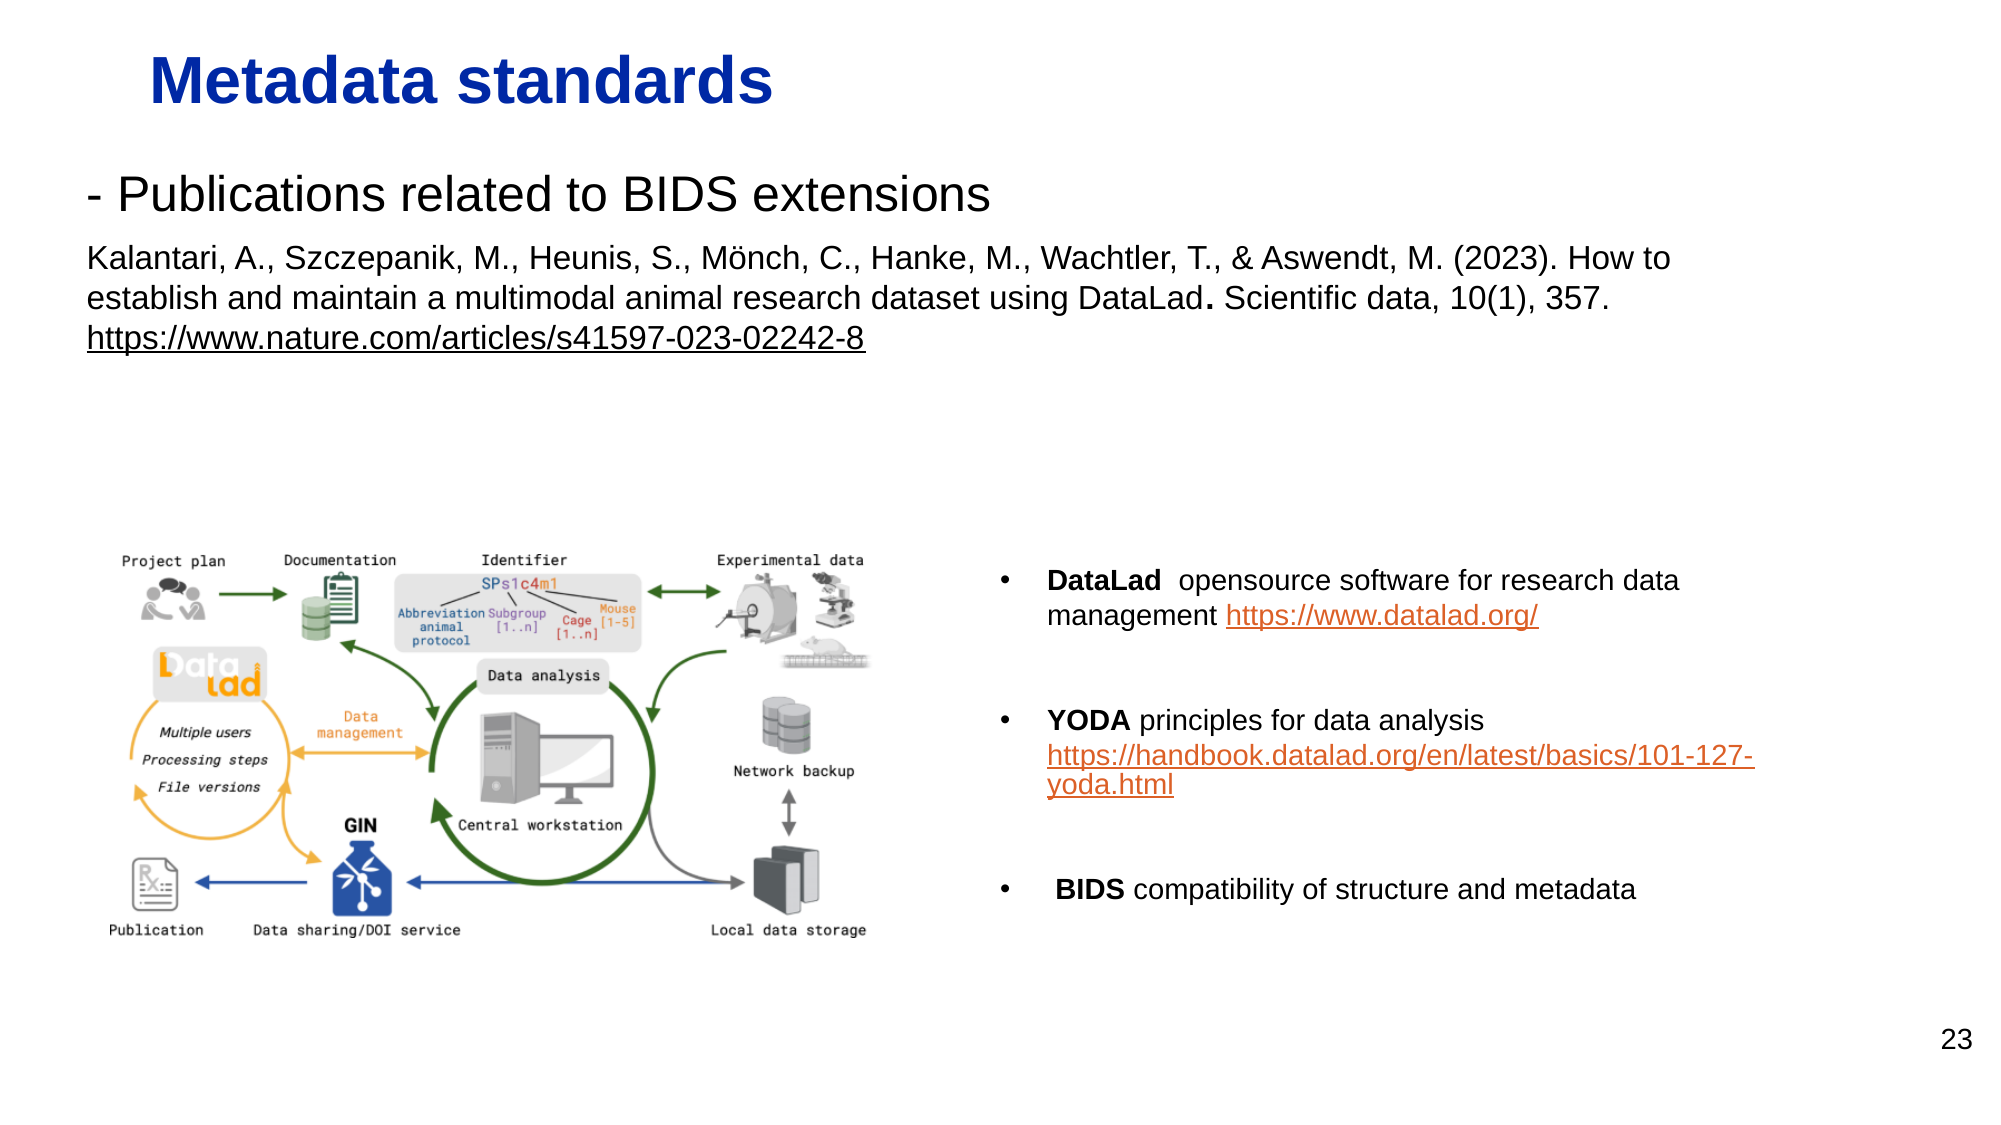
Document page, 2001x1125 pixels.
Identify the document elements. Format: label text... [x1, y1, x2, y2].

list - Publications related to BIDS extensions Kalantari, A., Szczepanik, M., Heunis, S., Mönch, C., Hanke, M., Wachtler, T., & Aswendt, M. (2023). How to establish and maintain a multimodal animal research dataset using DataLad. Scientific data, 10(1), 357. https://www.nature.com/articles/s41597-023-02242-8 [68, 131, 1770, 1015]
text_box DataLad opensource software for research data management https://www.datalad.org/ YODA principles for data analysis https://handbook.datalad.org/en/latest/basics/101-127-yoda.html BIDS compatibility of structure and metadata [985, 554, 1770, 954]
slide_number 23 [1853, 1019, 1974, 1106]
picture [110, 554, 874, 938]
title Metadata standards [149, 31, 1851, 132]
